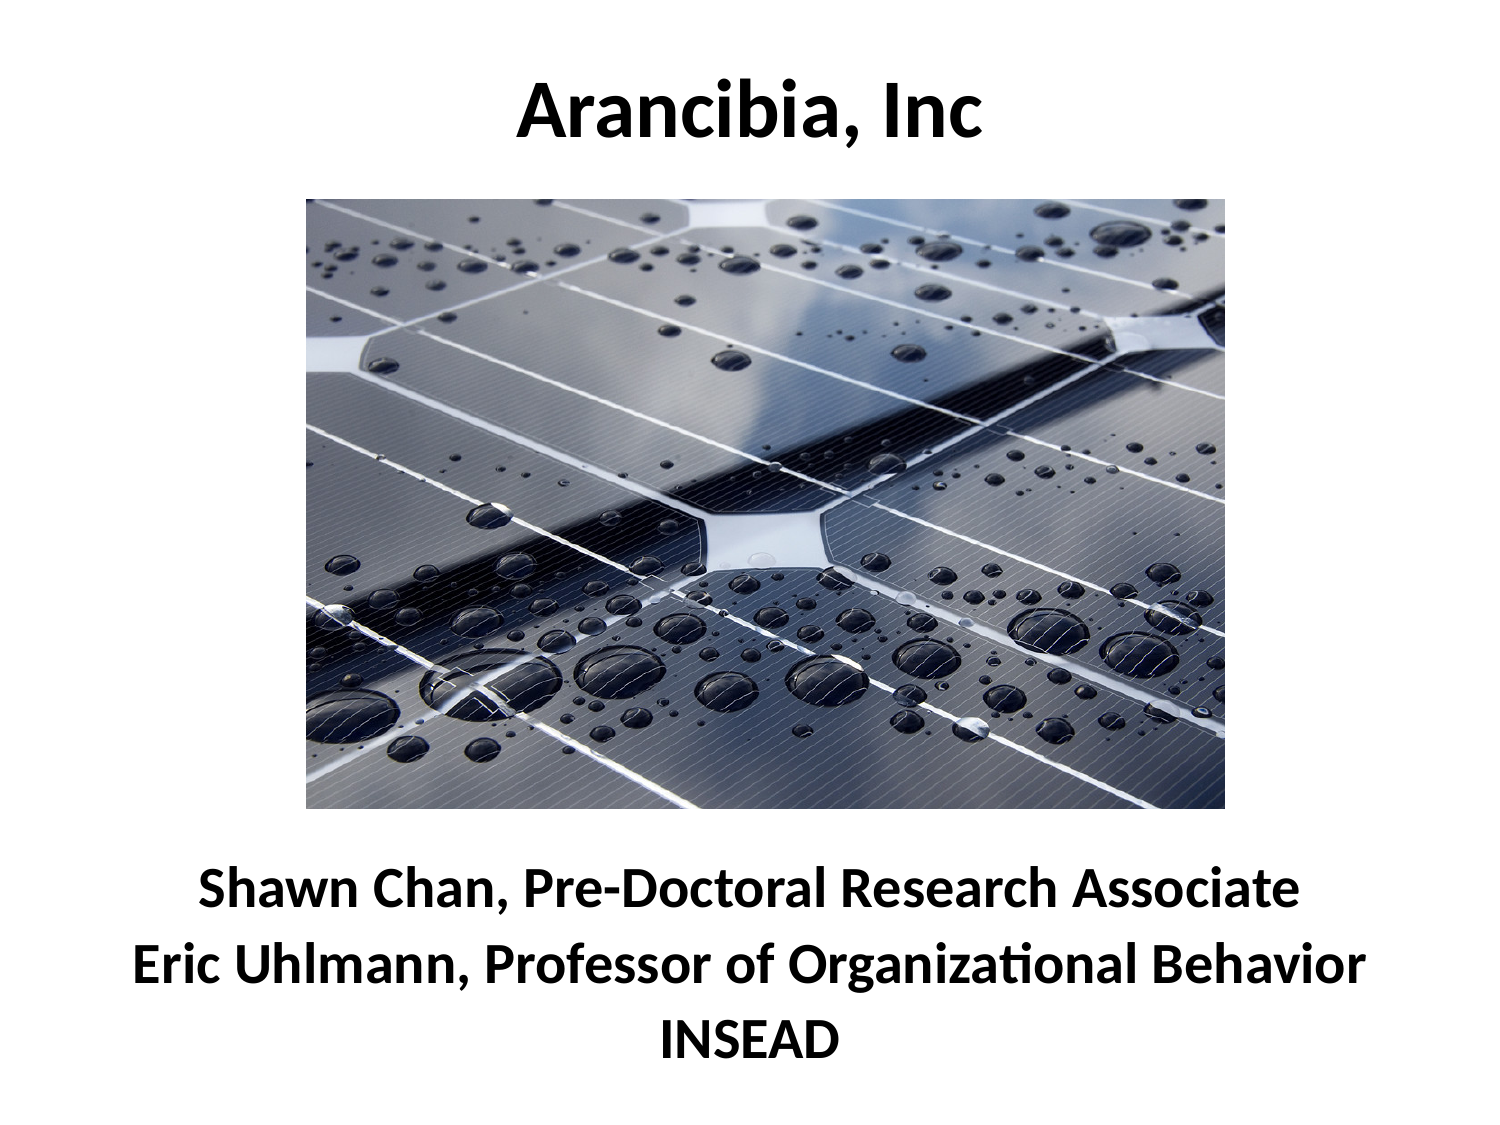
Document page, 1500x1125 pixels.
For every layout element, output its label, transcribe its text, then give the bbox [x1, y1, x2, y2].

picture [306, 199, 1226, 809]
text_box Shawn Chan, Pre-Doctoral Research Associate Eric Uhlmann, Professor of Organizational Behavior INSEAD [0, 849, 1500, 1079]
text_box Arancibia, Inc [0, 21, 1500, 200]
